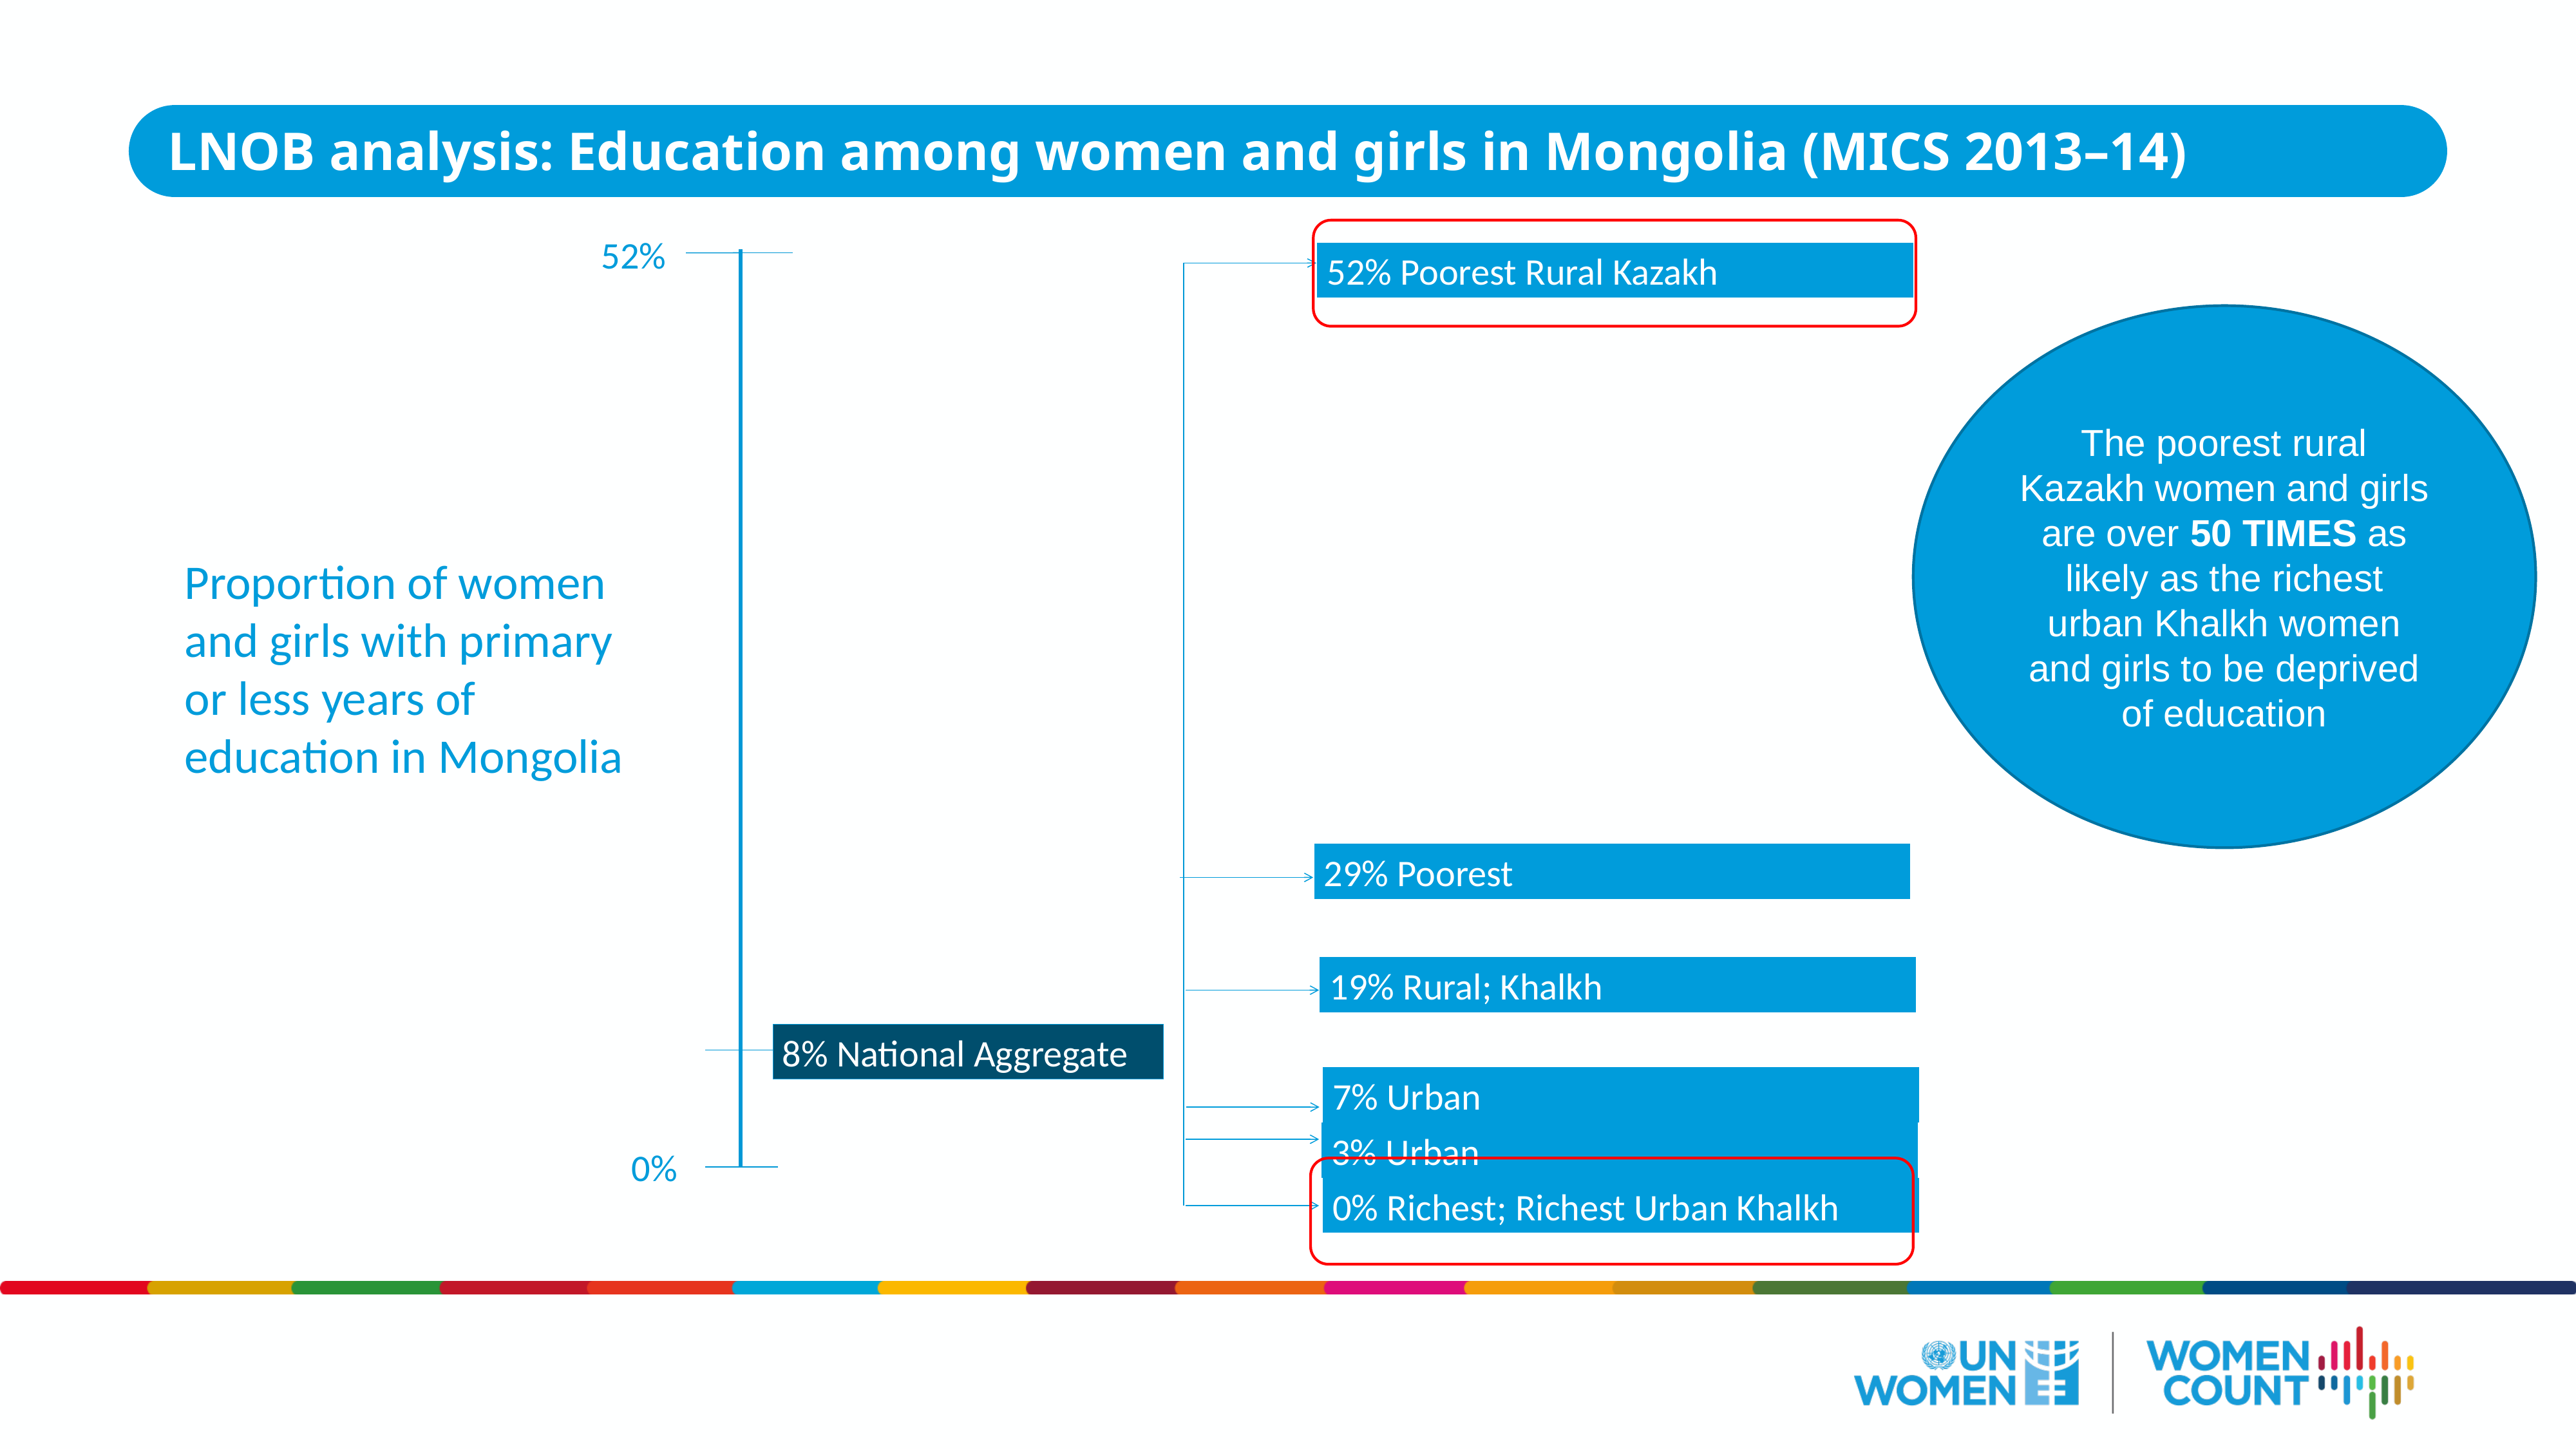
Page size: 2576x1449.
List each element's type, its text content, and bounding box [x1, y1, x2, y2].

list LNOB analysis: Education among women and girls in Mongolia (MICS 2013–14) [167, 118, 2411, 182]
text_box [1185, 1177, 1919, 1234]
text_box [1186, 1067, 1919, 1123]
text_box [1309, 1238, 1915, 1266]
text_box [1185, 1128, 1918, 1177]
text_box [1182, 242, 1914, 299]
text_box 52% [591, 227, 745, 281]
text_box The poorest rural Kazakh women and girls are over 50 TIMES as likely as the richest urban Khalkh women and girls to be deprived of education [1911, 304, 2537, 849]
text_box 8% National Aggregate [773, 1024, 1164, 1079]
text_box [1179, 844, 1911, 900]
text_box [1185, 957, 1917, 1013]
text_box 0% [622, 1139, 775, 1194]
text_box [1312, 218, 1918, 328]
text_box Proportion of women and girls with primary or less years of education in Mongolia [175, 545, 668, 788]
